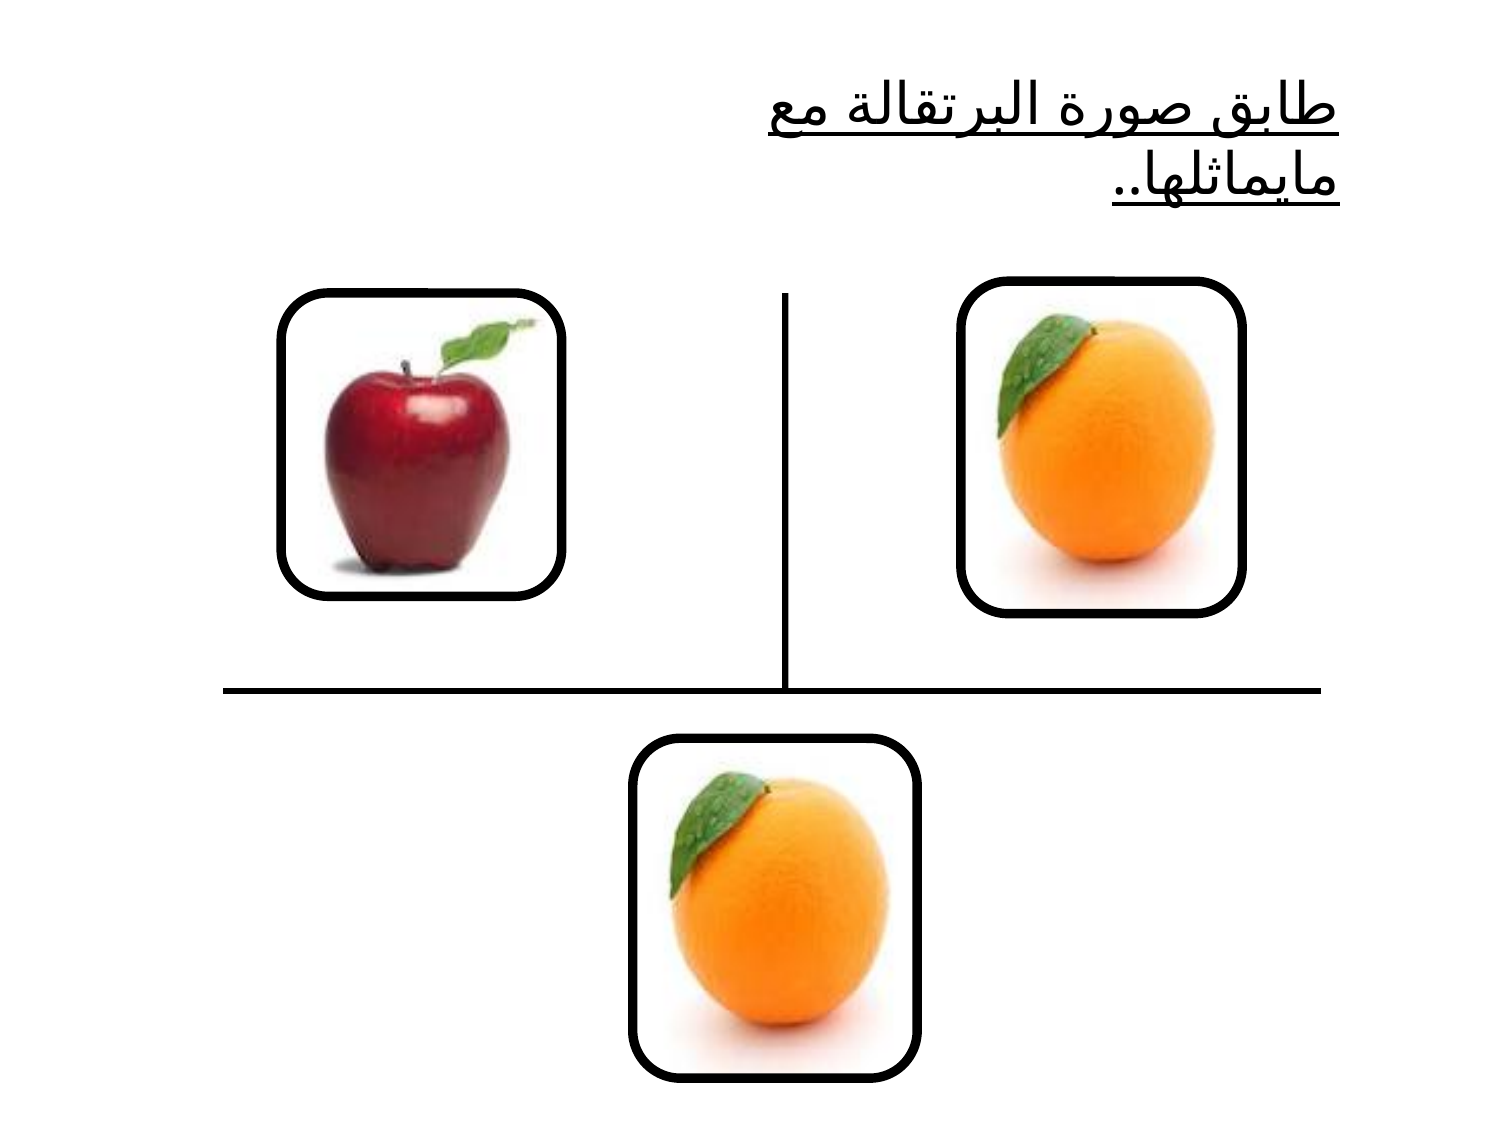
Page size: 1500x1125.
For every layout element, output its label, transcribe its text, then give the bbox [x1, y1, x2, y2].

picture [960, 280, 1243, 614]
picture [280, 292, 562, 597]
picture [632, 738, 918, 1079]
text_box طابق صورة البرتقالة مع مايماثلها.. [562, 58, 1355, 214]
